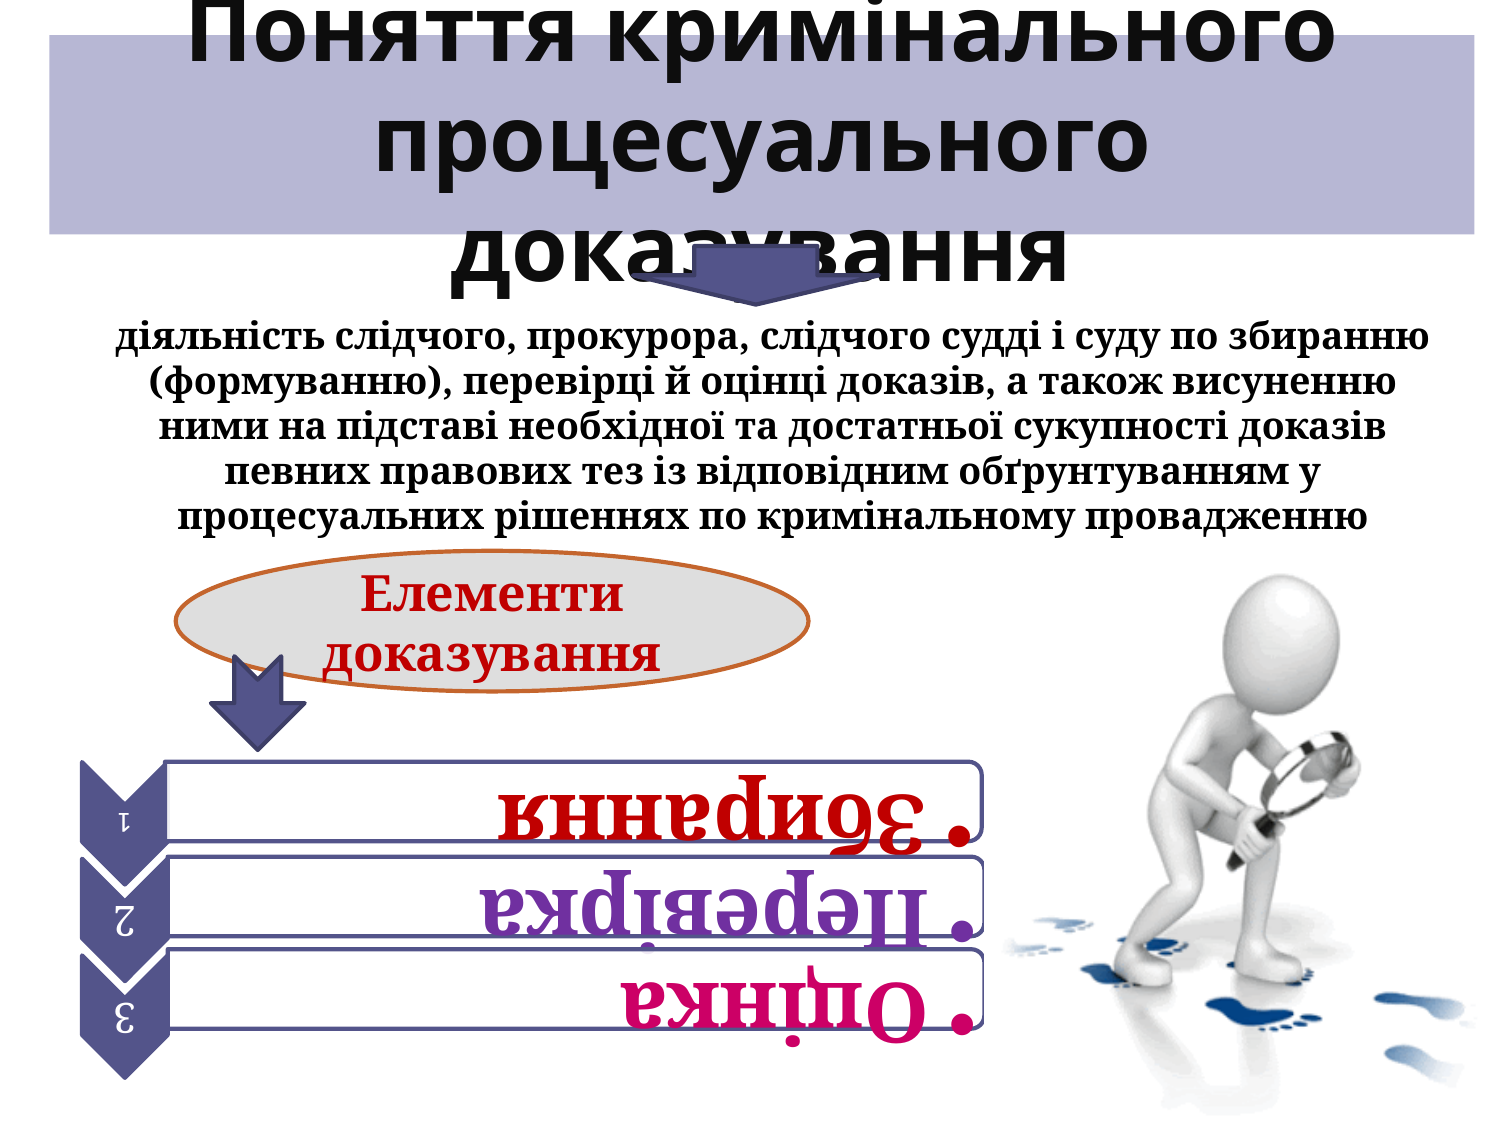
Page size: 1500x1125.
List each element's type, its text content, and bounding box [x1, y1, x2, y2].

text_box [208, 654, 307, 753]
text_box Елементи доказування [173, 548, 811, 694]
title Поняття кримінального процесуального доказування [49, 35, 1475, 235]
text_box [630, 243, 881, 307]
text_box діяльність слідчого, прокурора, слідчого судді і суду по збиранню (формуванню), перевірці й оцінці доказів, а також висуненню ними на підставі необхідної та достатньої сукупності доказів певних правових тез із відповідним обґрунтуванням у процесуальних рішеннях по кримінальному провадженню [81, 304, 1465, 590]
picture [984, 550, 1500, 1125]
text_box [81, 761, 979, 1079]
